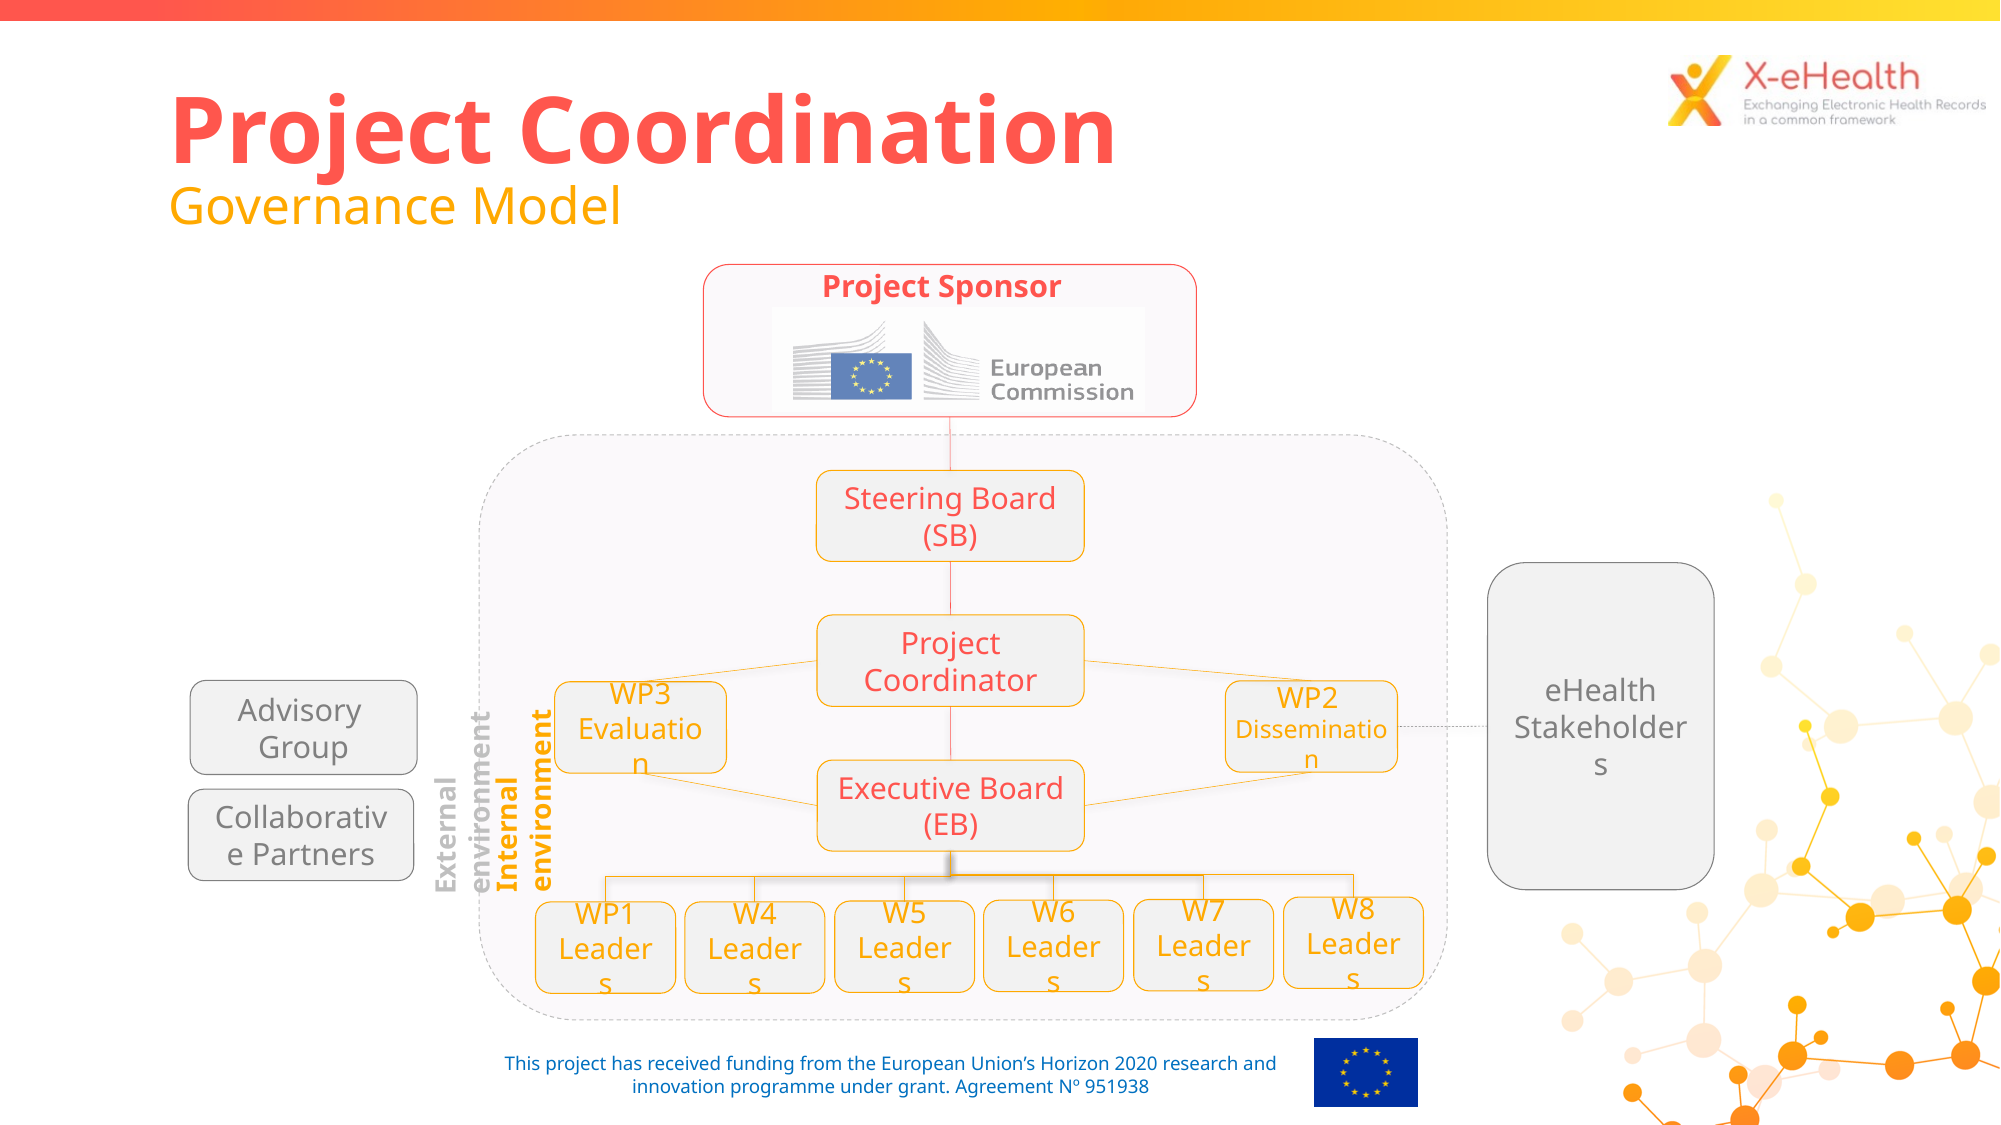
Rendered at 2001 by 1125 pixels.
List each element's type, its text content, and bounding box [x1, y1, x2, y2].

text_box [188, 264, 1715, 1020]
picture [0, 21, 2000, 1125]
text_box Governance Model [153, 166, 2000, 243]
text_box Project Coordination [153, 63, 1671, 166]
